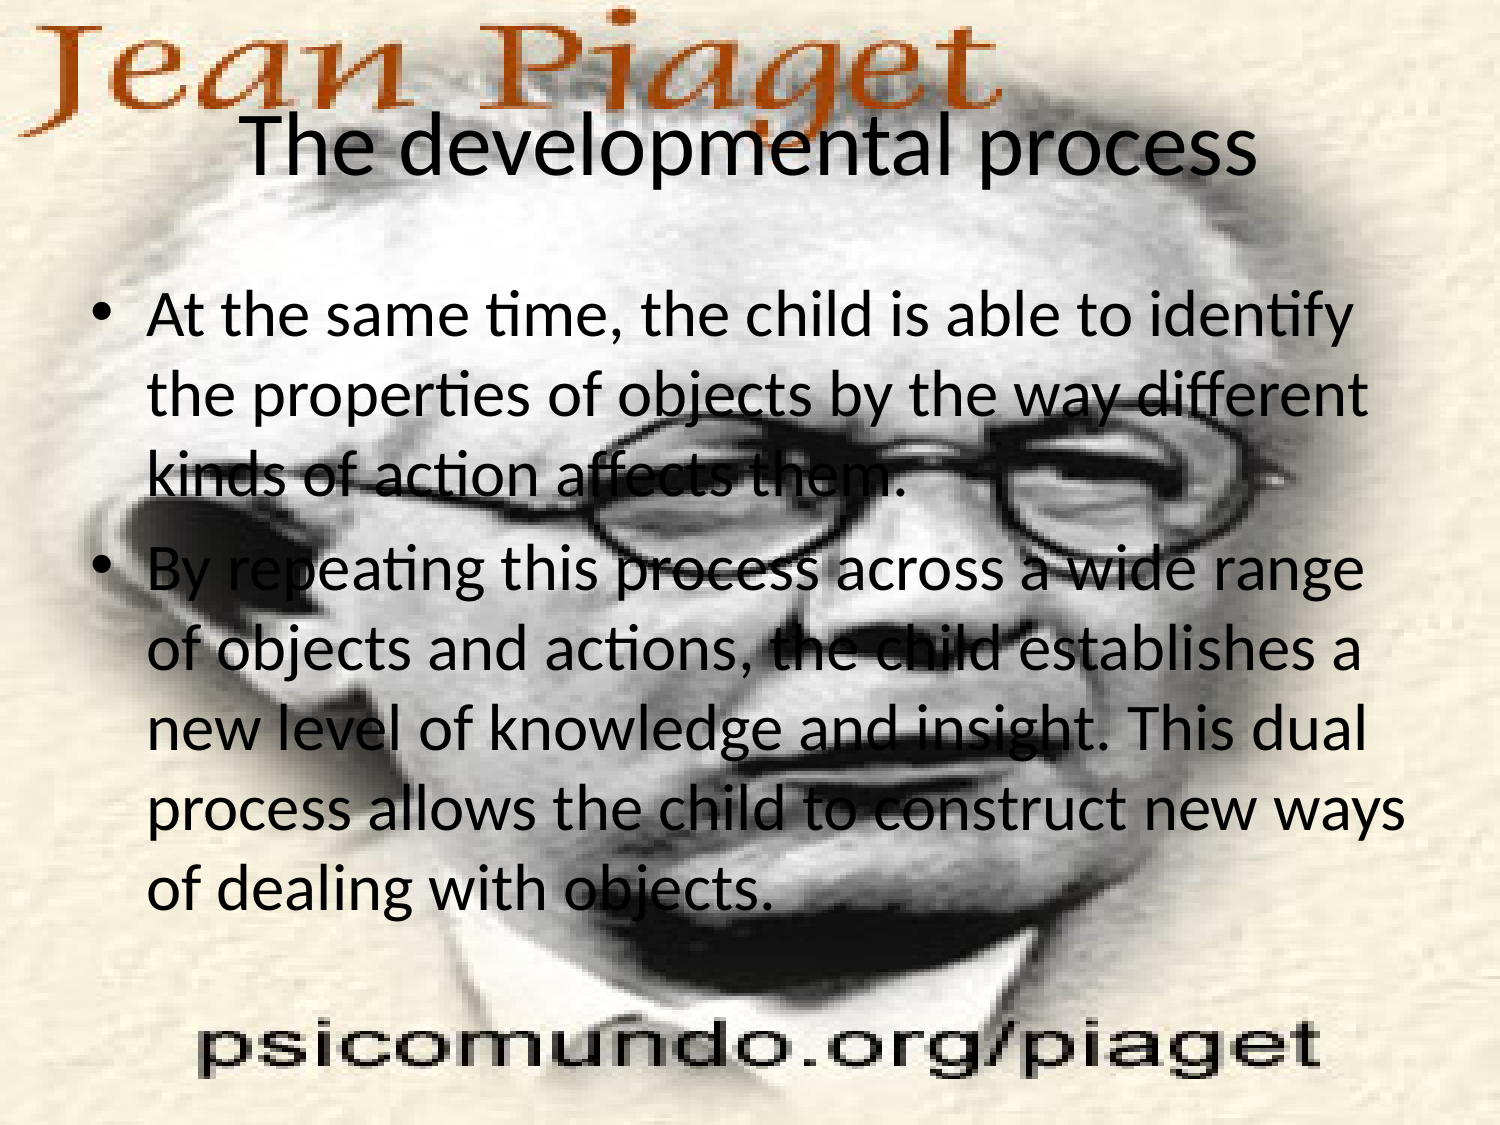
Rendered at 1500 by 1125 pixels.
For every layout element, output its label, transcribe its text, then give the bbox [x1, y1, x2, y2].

title The developmental process [75, 45, 1425, 233]
list At the same time, the child is able to identify the properties of objects by the way different kinds of action affects them. By repeating this process across a wide range of objects and actions, the child establishes a new level of knowledge and insight. This dual process allows the child to construct new ways of dealing with objects. [75, 262, 1425, 1005]
picture [0, 0, 1500, 1125]
